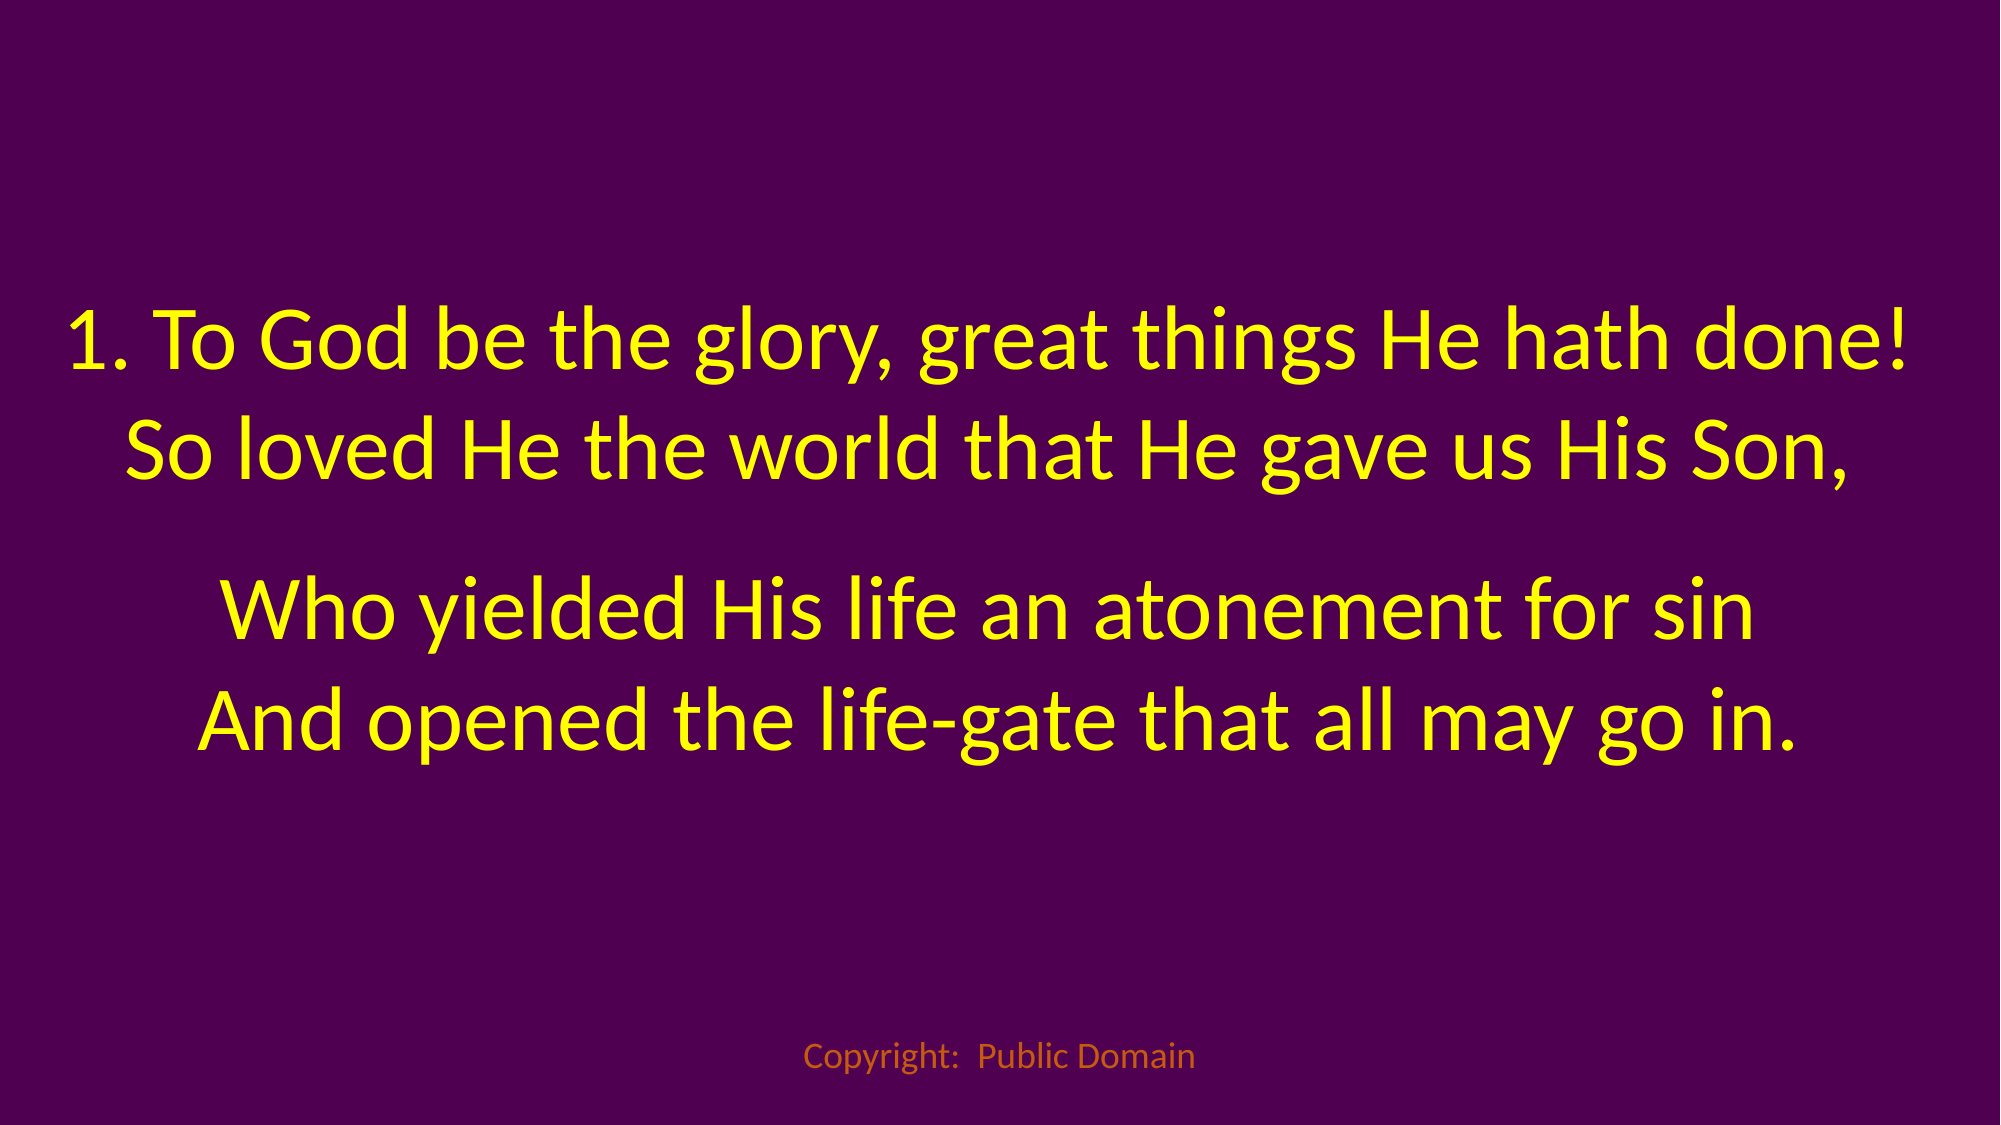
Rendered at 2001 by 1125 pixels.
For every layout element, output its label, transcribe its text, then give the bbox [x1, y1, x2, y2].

text_box 1. To God be the glory, great things He hath done! So loved He the world that He gave us His Son, Who yielded His life an atonement for sin And opened the life-gate that all may go in. [0, 271, 2000, 776]
text_box Copyright: Public Domain [26, 1023, 1973, 1083]
